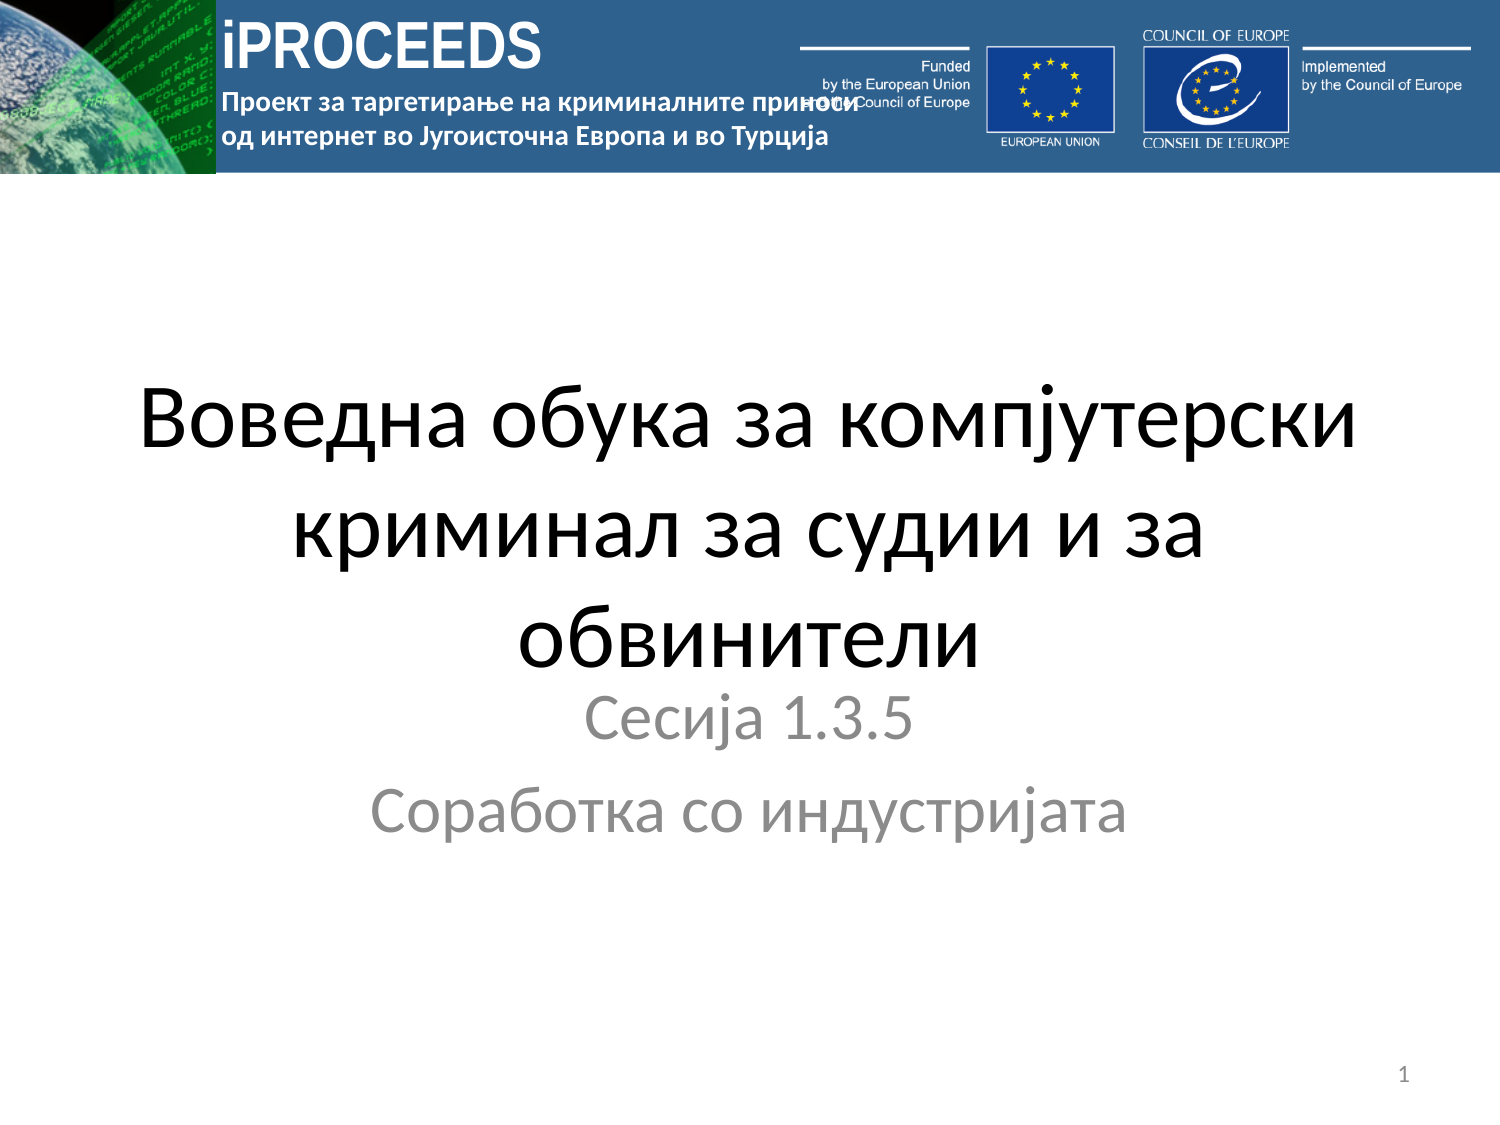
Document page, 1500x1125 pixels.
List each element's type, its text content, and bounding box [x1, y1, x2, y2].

picture [799, 30, 1471, 148]
picture [0, 0, 216, 174]
text_box iPROCEEDS Проект за таргетирање на криминалните приноси од интернет во Југоисточна Европа и во Турција [206, 0, 892, 199]
slide_number 1 [1074, 1042, 1425, 1103]
title Воведна обука за компјутерски криминал за судии и за обвинители [112, 348, 1388, 587]
text_box [892, 0, 1500, 175]
subtitle Сесија 1.3.5 Соработка со индустријата [225, 664, 1275, 953]
